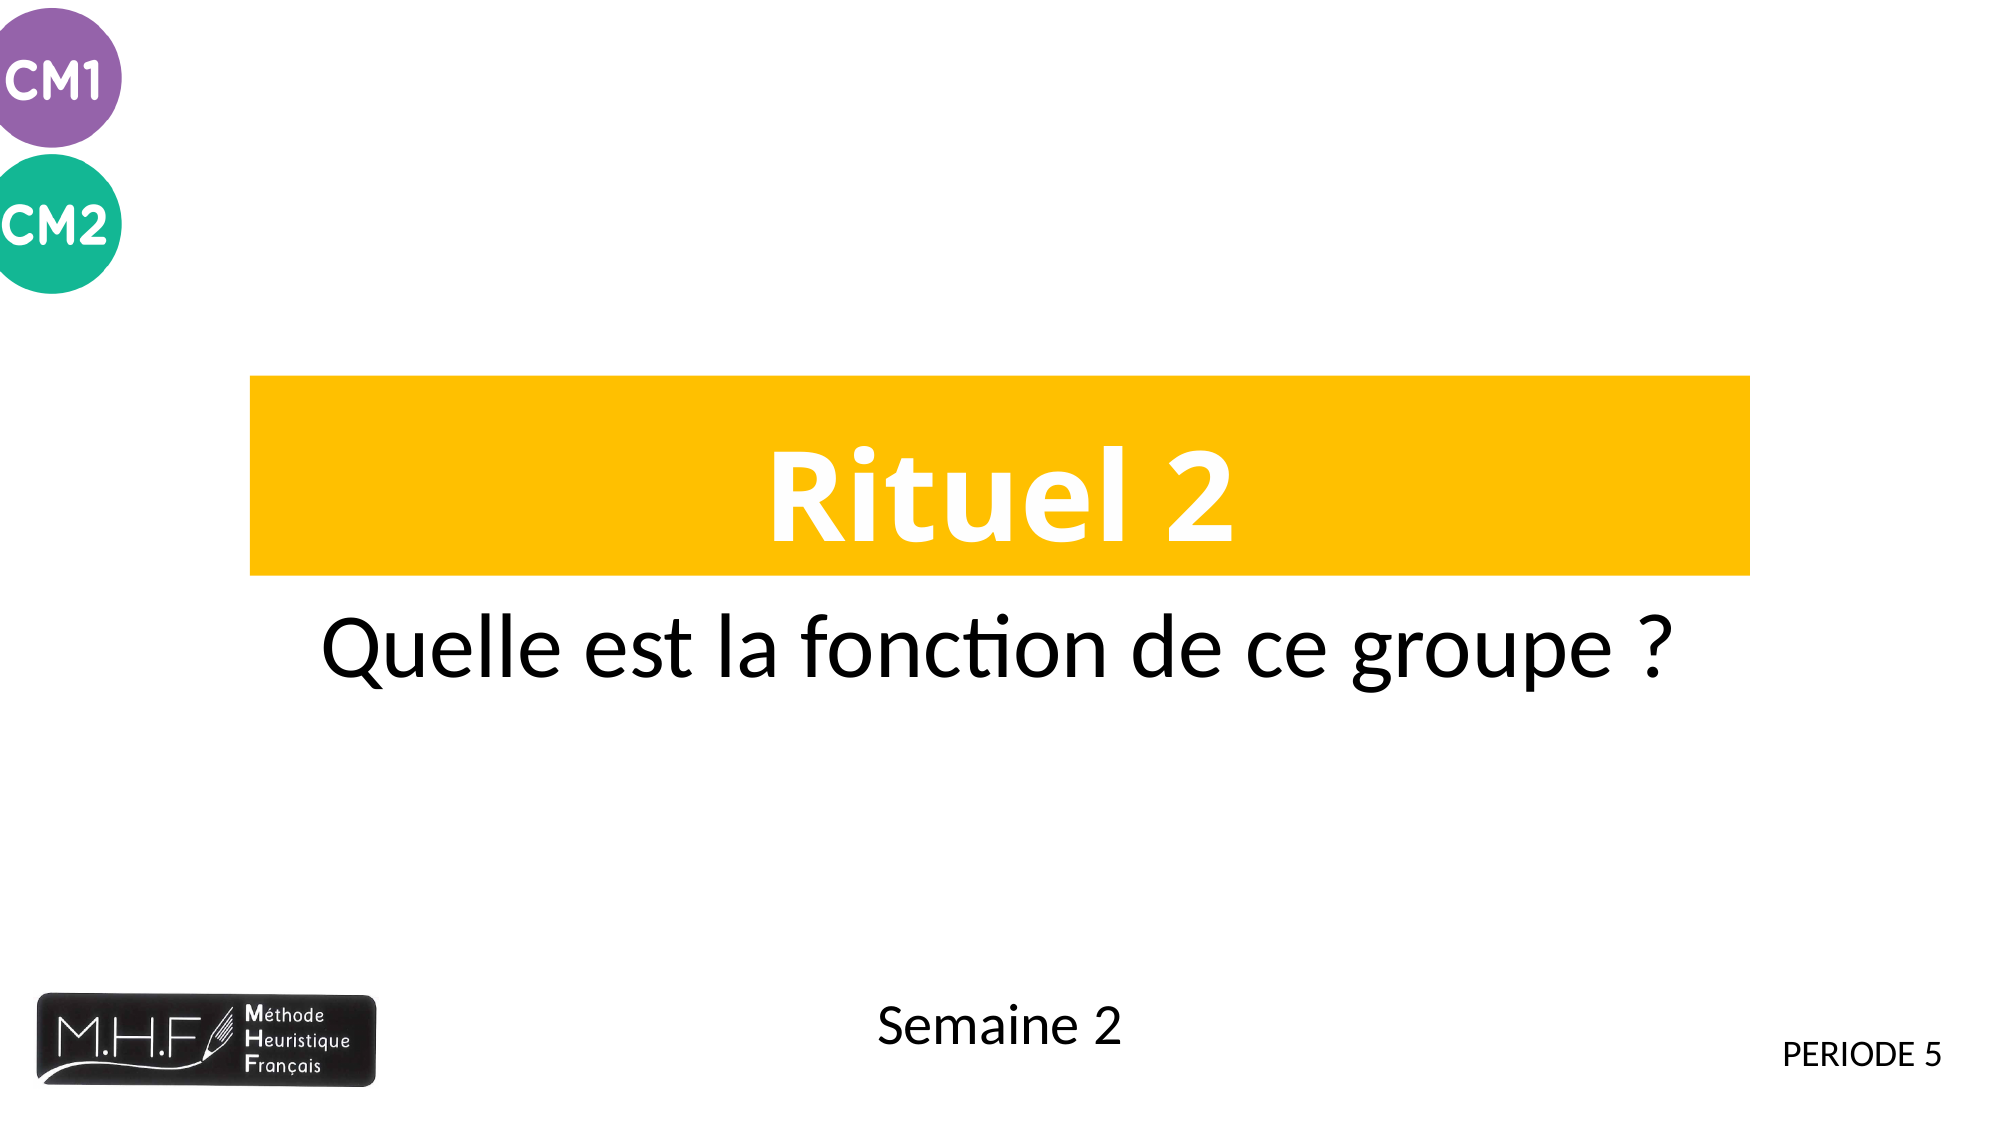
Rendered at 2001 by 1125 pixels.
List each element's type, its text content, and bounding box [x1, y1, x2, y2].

subtitle Quelle est la fonction de ce groupe ? [249, 590, 1750, 863]
text_box PERIODE 5 [1750, 1021, 1967, 1082]
picture [33, 990, 379, 1089]
text_box Semaine 2 [249, 987, 1750, 1118]
title Rituel 2 [249, 375, 1750, 576]
picture [0, 0, 134, 298]
